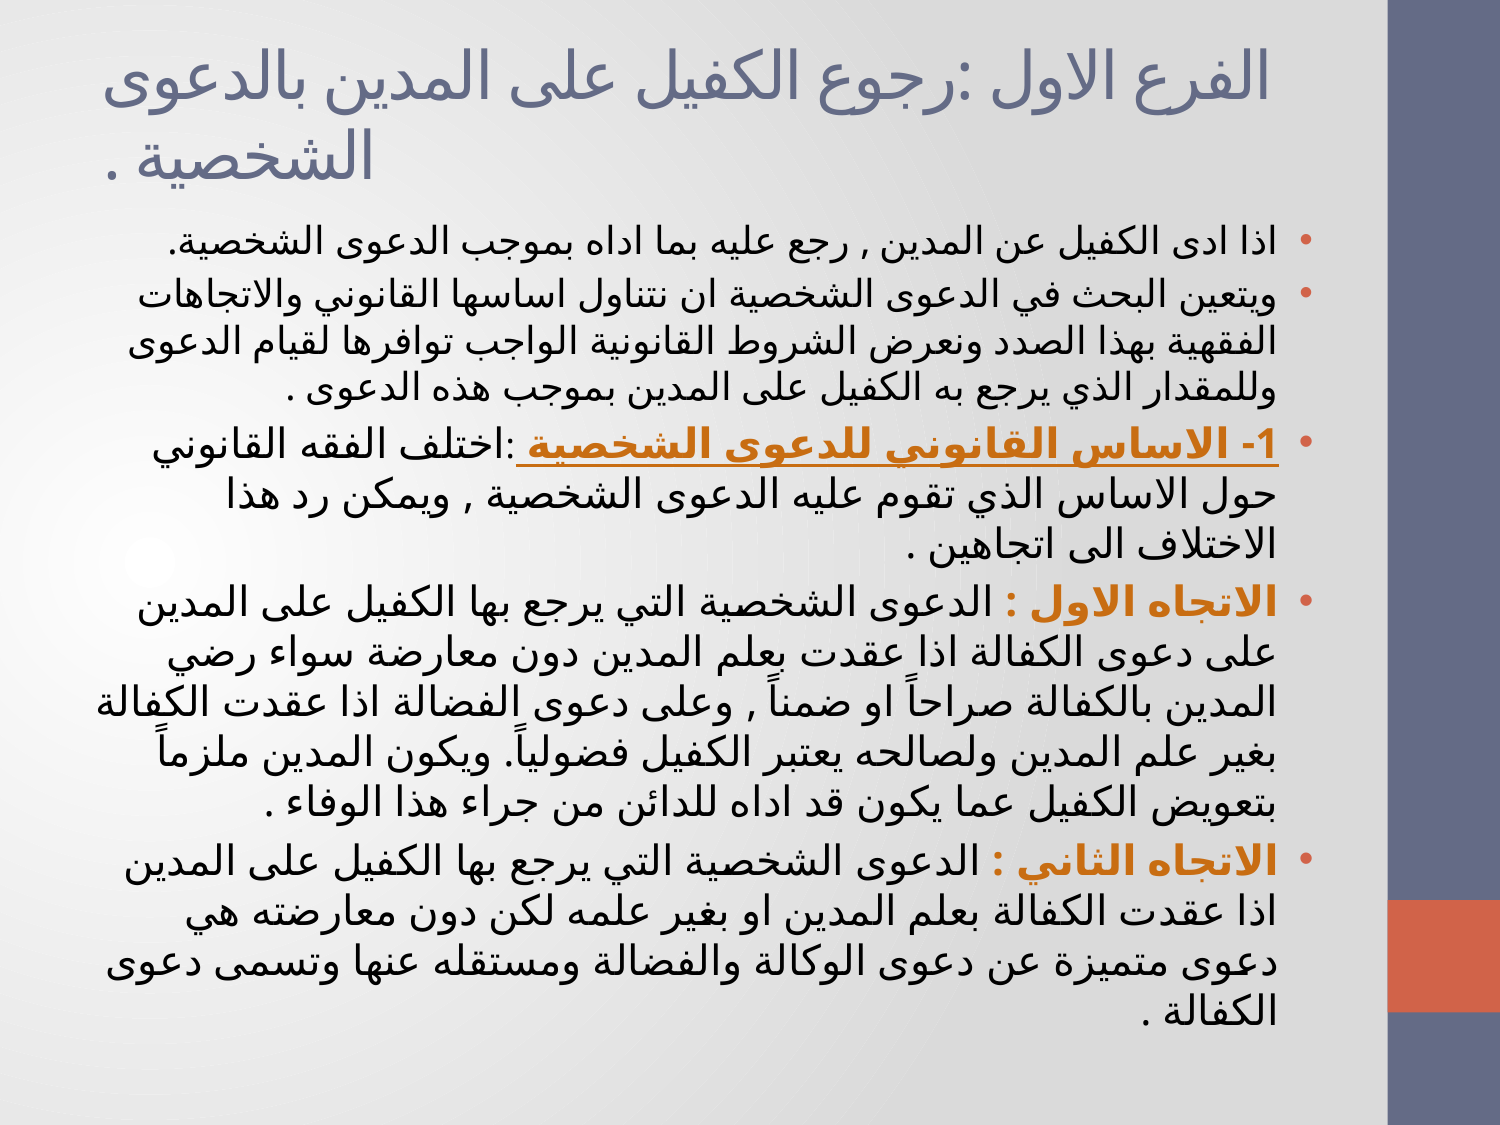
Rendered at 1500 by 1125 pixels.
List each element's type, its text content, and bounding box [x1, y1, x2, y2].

list اذا ادى الكفيل عن المدين , رجع عليه بما اداه بموجب الدعوى الشخصية. ويتعين البحث في الدعوى الشخصية ان نتناول اساسها القانوني والاتجاهات الفقهية بهذا الصدد ونعرض الشروط القانونية الواجب توافرها لقيام الدعوى وللمقدار الذي يرجع به الكفيل على المدين بموجب هذه الدعوى . 1- الاساس القانوني للدعوى الشخصية :اختلف الفقه القانوني حول الاساس الذي تقوم عليه الدعوى الشخصية , ويمكن رد هذا الاختلاف الى اتجاهين . الاتجاه الاول : الدعوى الشخصية التي يرجع بها الكفيل على المدين على دعوى الكفالة اذا عقدت بعلم المدين دون معارضة سواء رضي المدين بالكفالة صراحاً او ضمناً , وعلى دعوى الفضالة اذا عقدت الكفالة بغير علم المدين ولصالحه يعتبر الكفيل فضولياً. ويكون المدين ملزماً بتعويض الكفيل عما يكون قد اداه للدائن من جراء هذا الوفاء . الاتجاه الثاني : الدعوى الشخصية التي يرجع بها الكفيل على المدين اذا عقدت الكفالة بعلم المدين او بغير علمه لكن دون معارضته هي دعوى متميزة عن دعوى الوكالة والفضالة ومستقله عنها وتسمى دعوى الكفالة . [75, 208, 1341, 1050]
title الفرع الاول :رجوع الكفيل على المدين بالدعوى الشخصية . [88, 19, 1339, 207]
